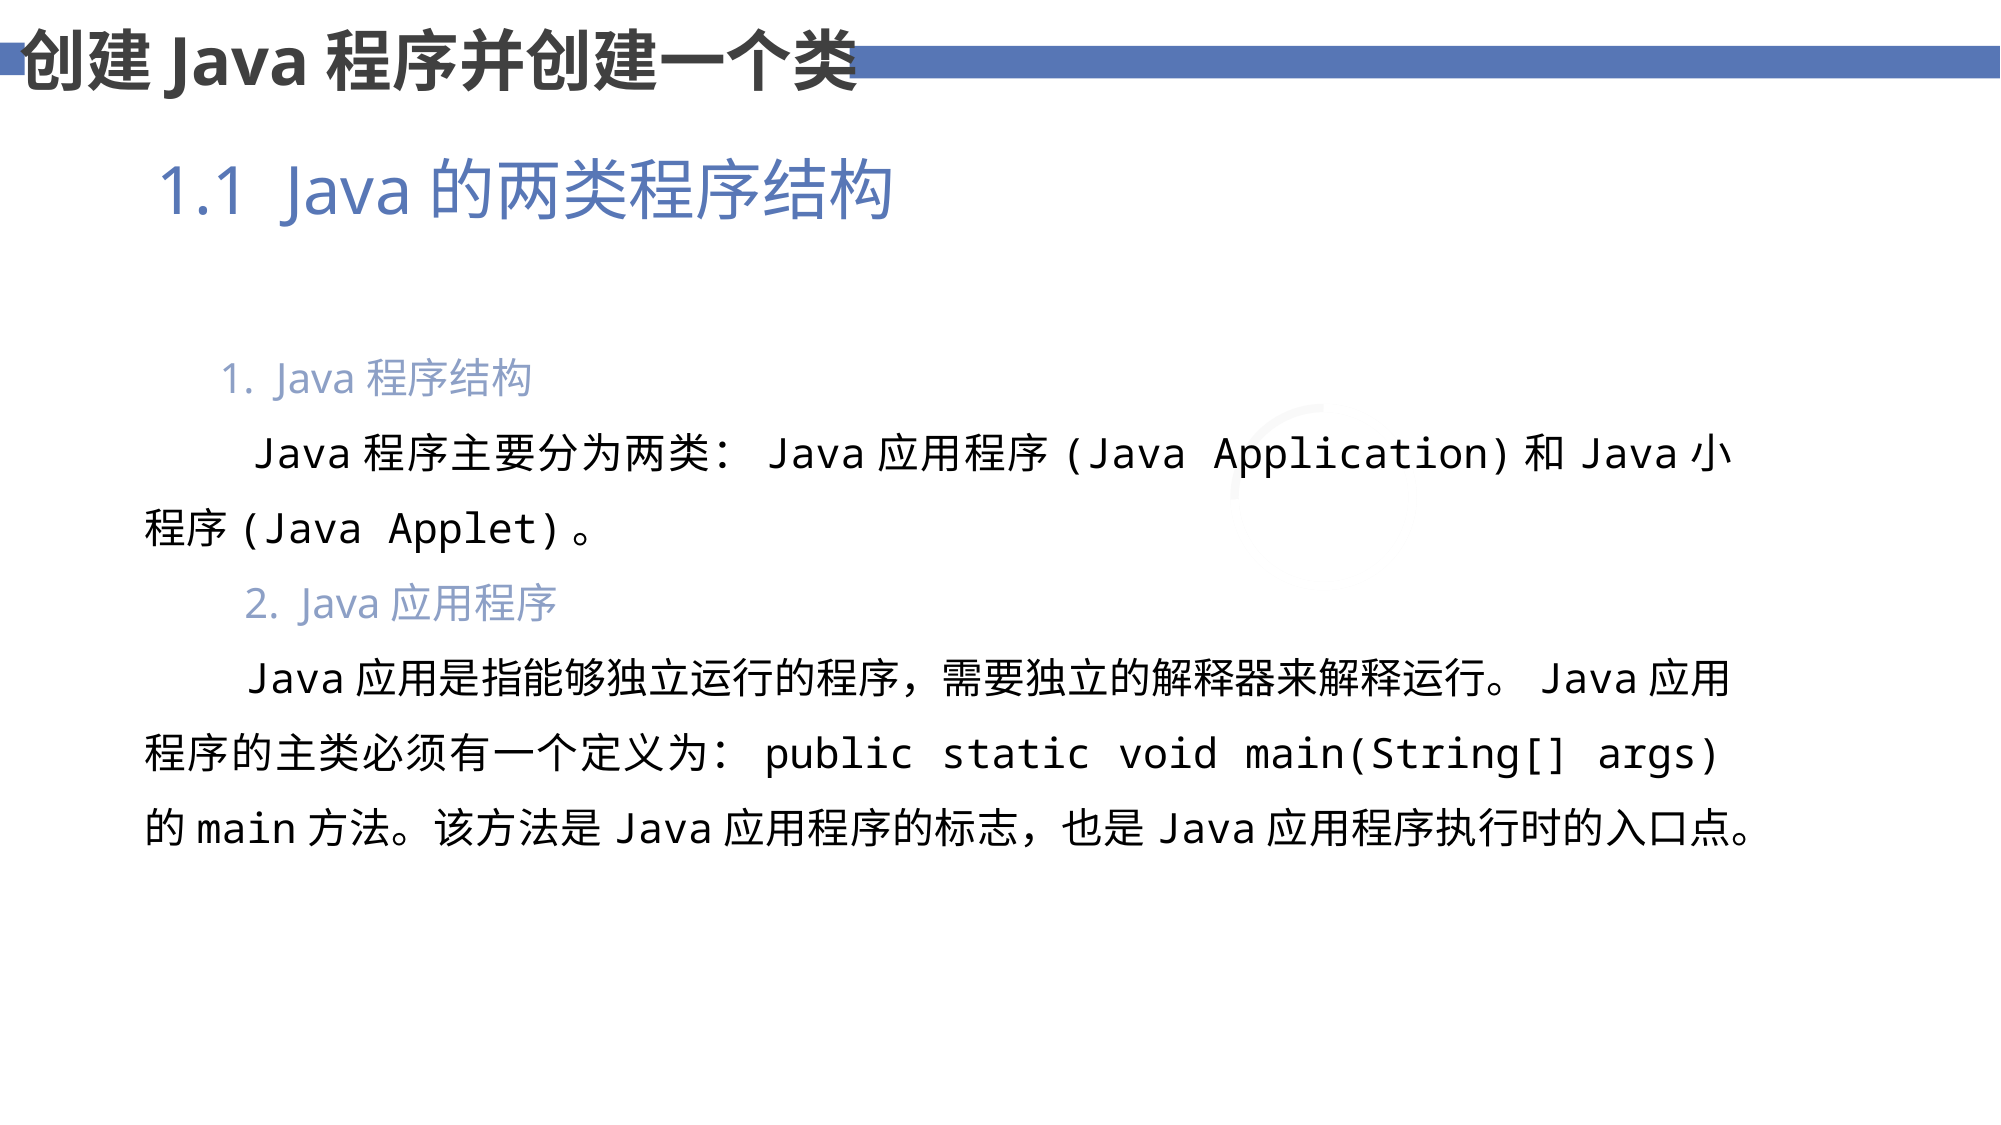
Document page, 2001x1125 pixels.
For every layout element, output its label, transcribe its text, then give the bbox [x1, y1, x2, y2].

text_box [0, 41, 19, 76]
text_box 创建Java程序并创建一个类 [19, 18, 860, 99]
text_box 1. Java程序结构 Java程序主要分为两类：Java应用程序(Java Application)和Java小程序(Java Applet)。 2. Java应用程序 Java应用是指能够独立运行的程序，需要独立的解释器来解释运行。Java应用程序的主类必须有一个定义为：public static void main(String[] args)的main方法。该方法是Java应用程序的标志，也是Java应用程序执行时的入口点。 [144, 326, 1732, 852]
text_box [1451, 385, 1820, 591]
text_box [1234, 407, 1413, 587]
text_box 1.1 Java的两类程序结构 [141, 140, 933, 236]
text_box [860, 45, 2000, 80]
